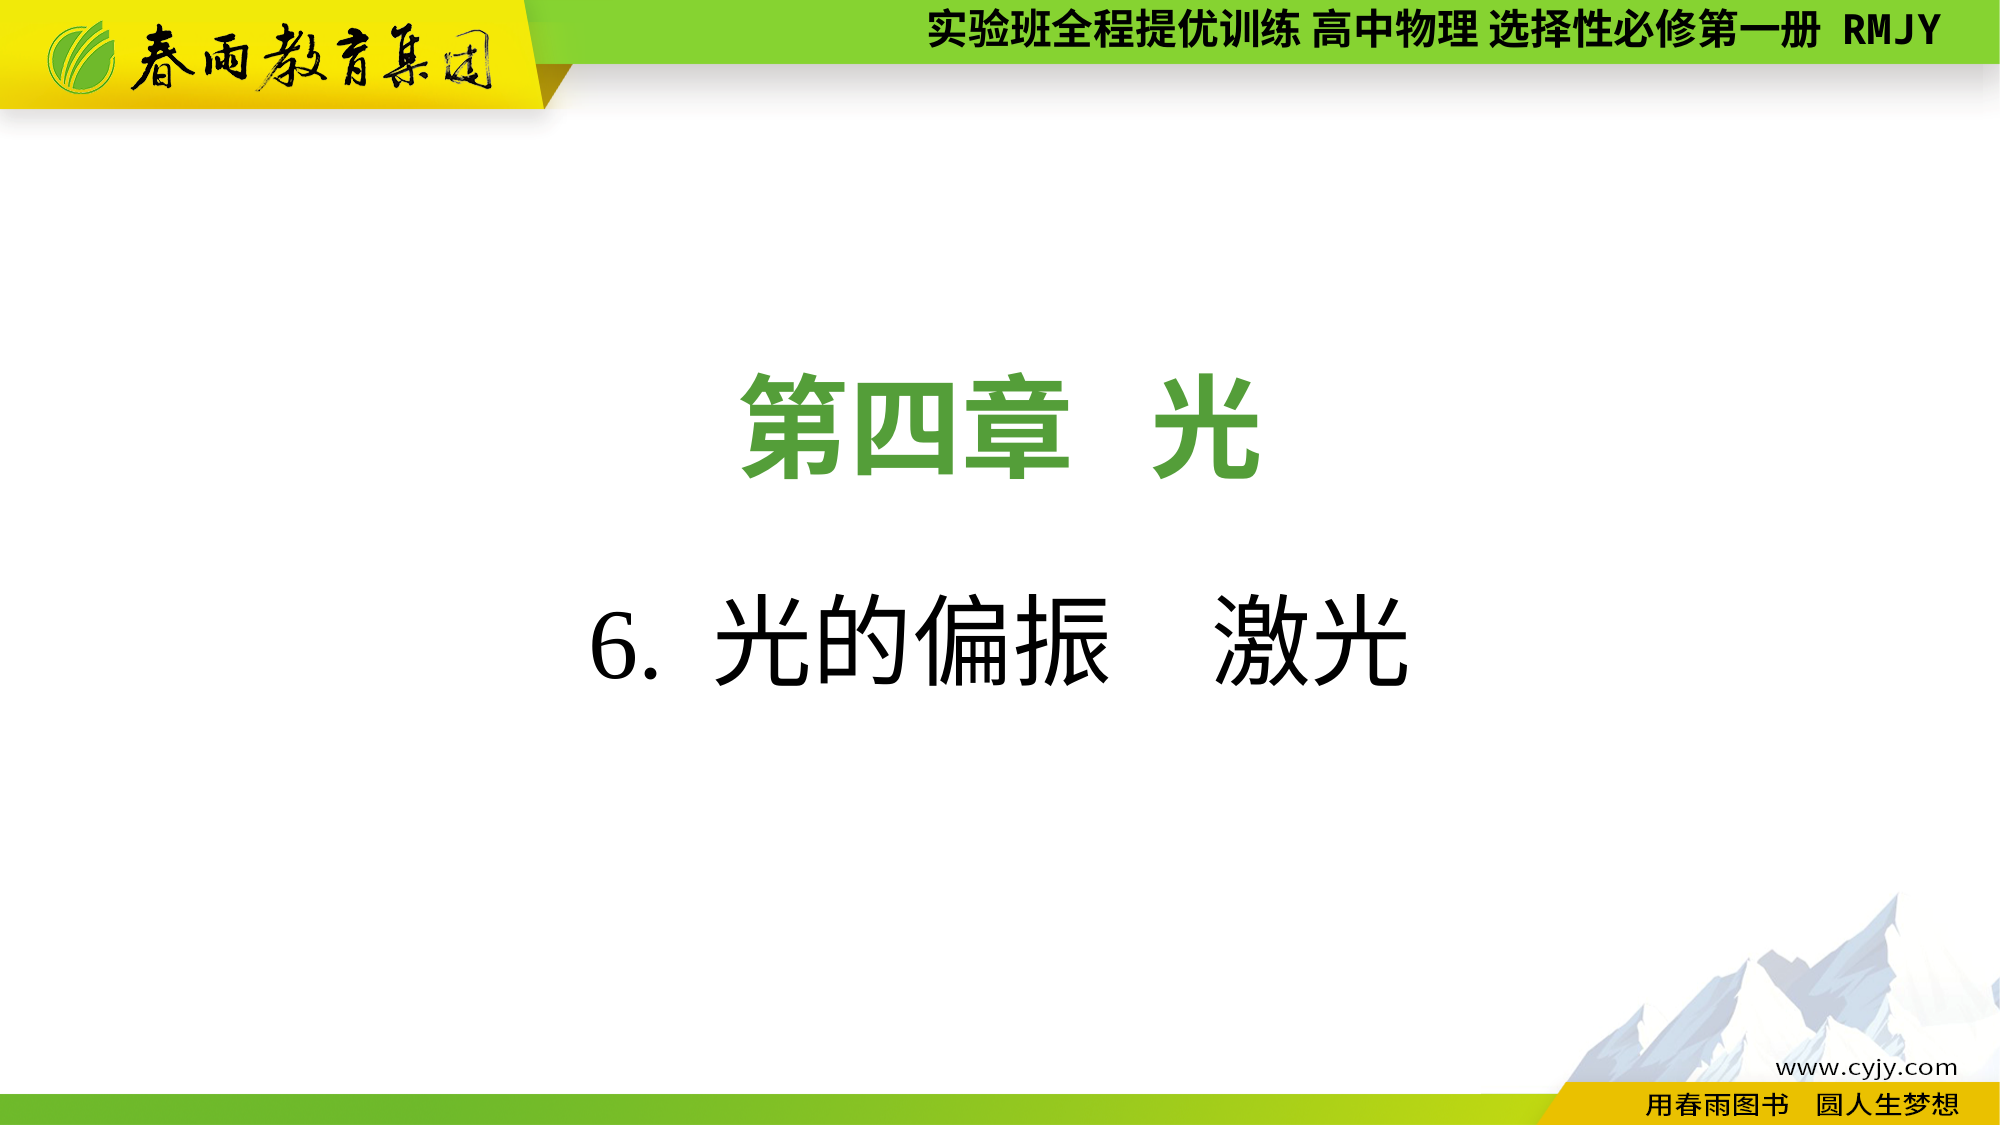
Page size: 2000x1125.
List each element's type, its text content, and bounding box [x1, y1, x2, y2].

text_box 第四章 光 [54, 282, 1946, 500]
picture [0, 0, 2000, 1125]
text_box 6. 光的偏振 激光 [54, 511, 1946, 706]
